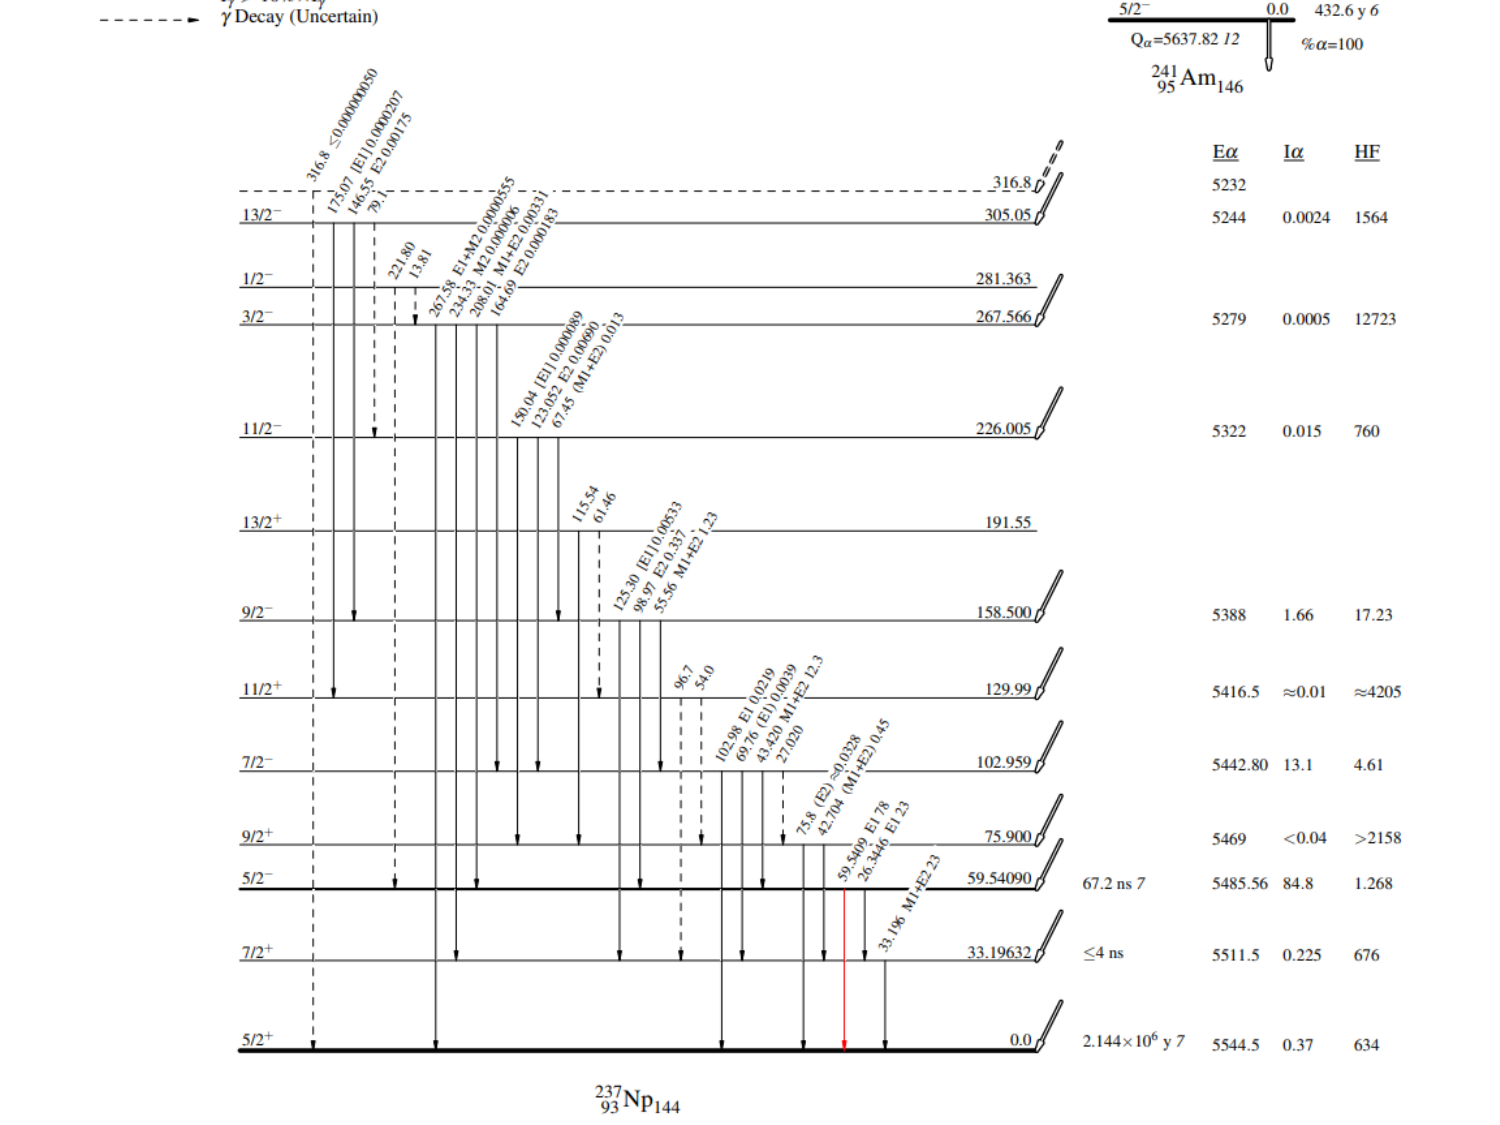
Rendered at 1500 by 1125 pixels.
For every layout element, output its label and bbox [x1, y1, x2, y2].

picture [81, 0, 1418, 1125]
